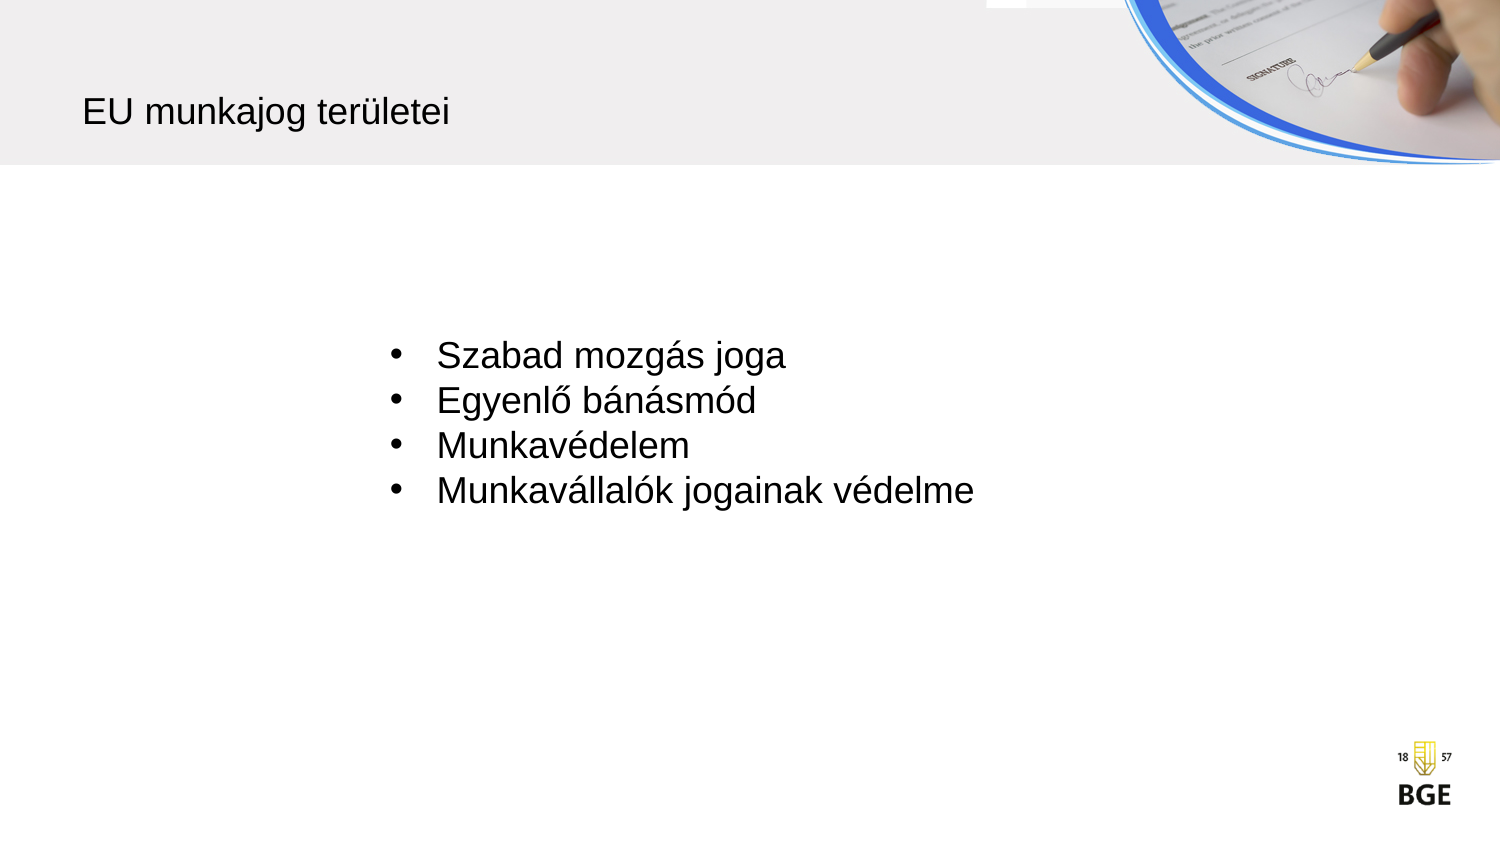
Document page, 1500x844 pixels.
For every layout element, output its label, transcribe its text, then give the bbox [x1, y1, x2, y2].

text_box EU munkajog területei [67, 79, 466, 139]
text_box Szabad mozgás joga Egyenlő bánásmód Munkavédelem Munkavállalók jogainak védelme [374, 323, 1125, 519]
picture [0, 0, 1500, 844]
